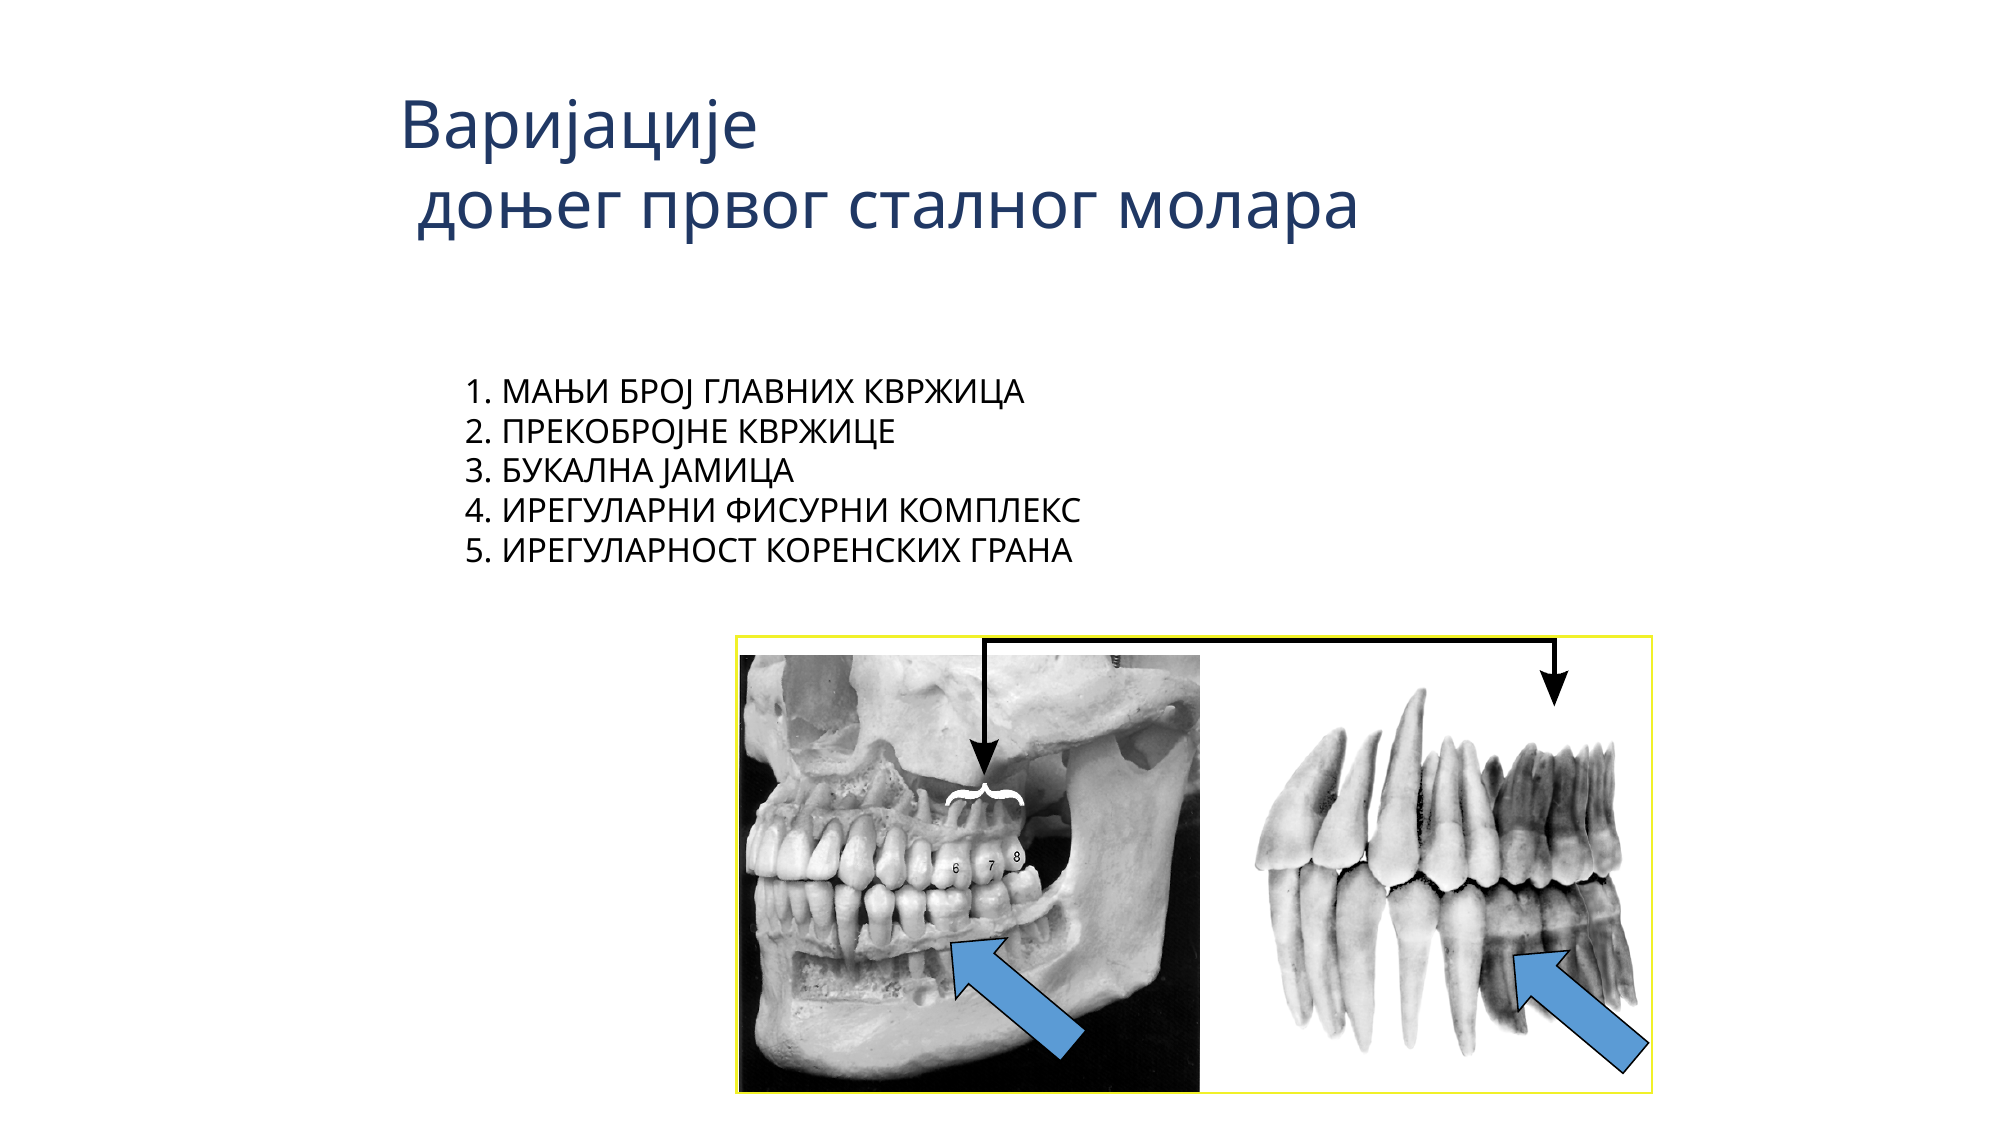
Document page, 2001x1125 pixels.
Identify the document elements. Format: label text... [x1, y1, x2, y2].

picture [737, 637, 1651, 1093]
text_box 1. МАЊИ БРОЈ ГЛАВНИХ КВРЖИЦА 2. ПРЕКОБРОЈНЕ КВРЖИЦЕ 3. БУКАЛНА ЈАМИЦА 4. ИРЕГУЛАРНИ ФИСУРНИ КОМПЛЕКС 5. ИРЕГУЛАРНОСТ КОРЕНСКИХ ГРАНА [449, 362, 1338, 577]
text_box Варијације доњег првог сталног молара [384, 74, 1376, 250]
